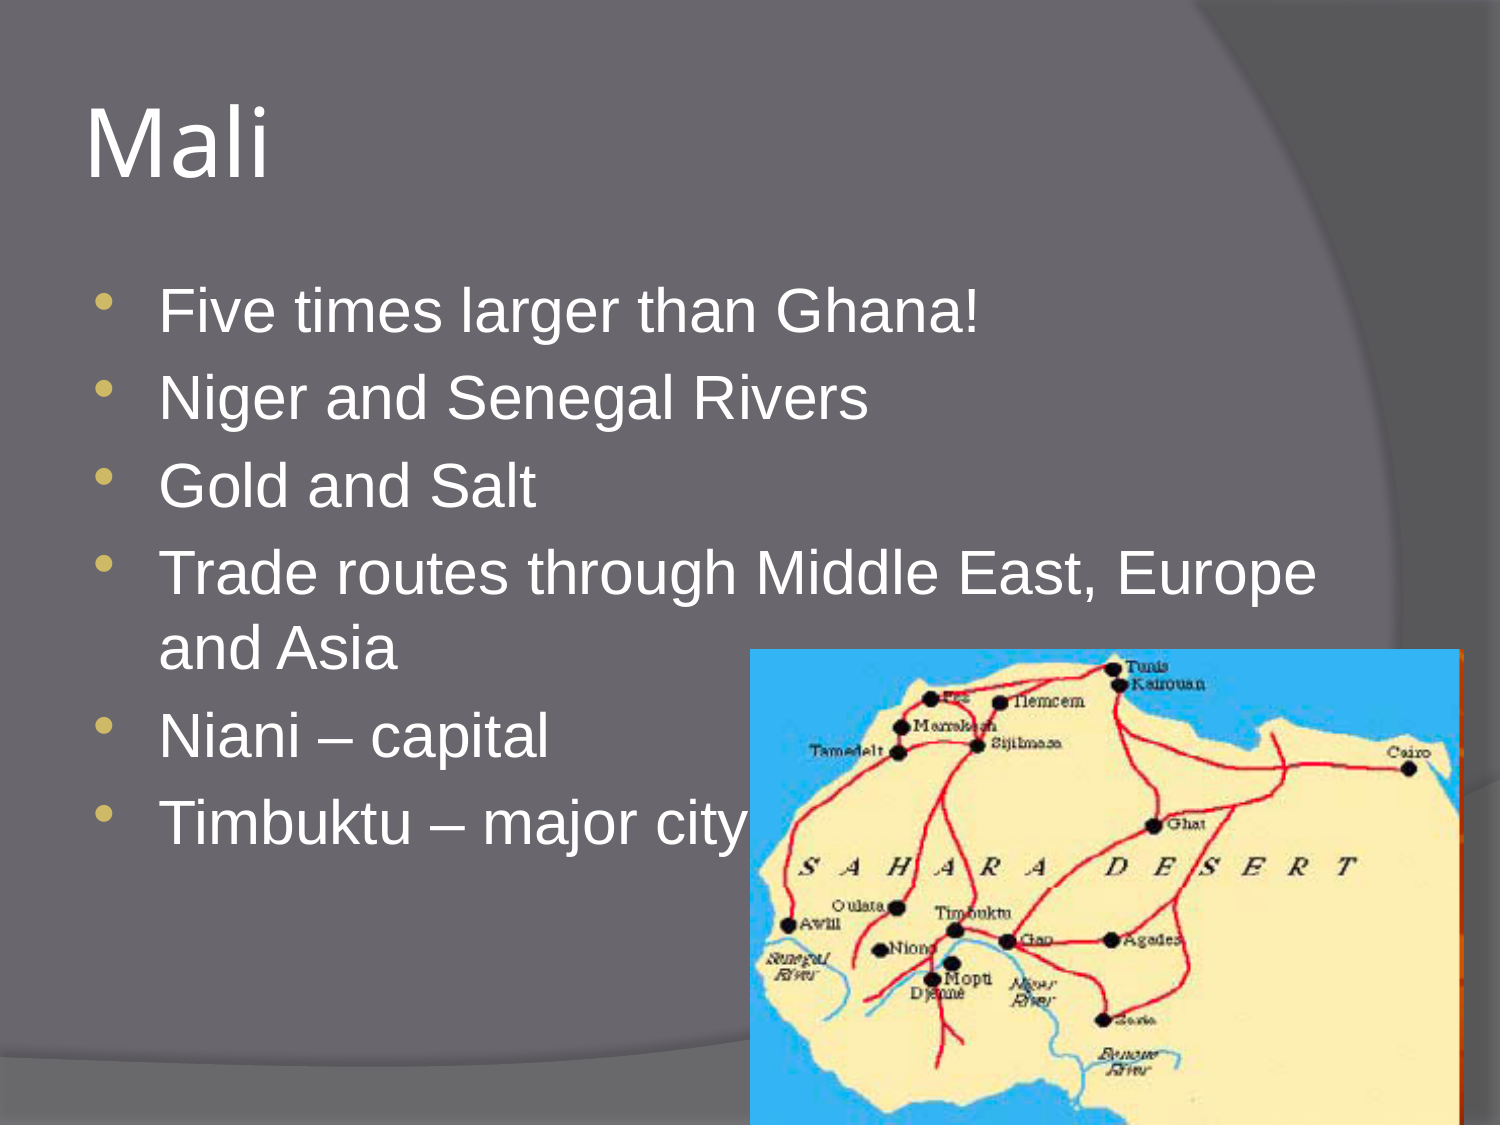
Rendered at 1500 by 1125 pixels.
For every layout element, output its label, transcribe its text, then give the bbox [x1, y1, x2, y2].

picture [749, 649, 1464, 1125]
list Five times larger than Ghana! Niger and Senegal Rivers Gold and Salt Trade routes through Middle East, Europe and Asia Niani – capital Timbuktu – major city [75, 262, 1400, 1050]
title Mali [75, 45, 1300, 233]
